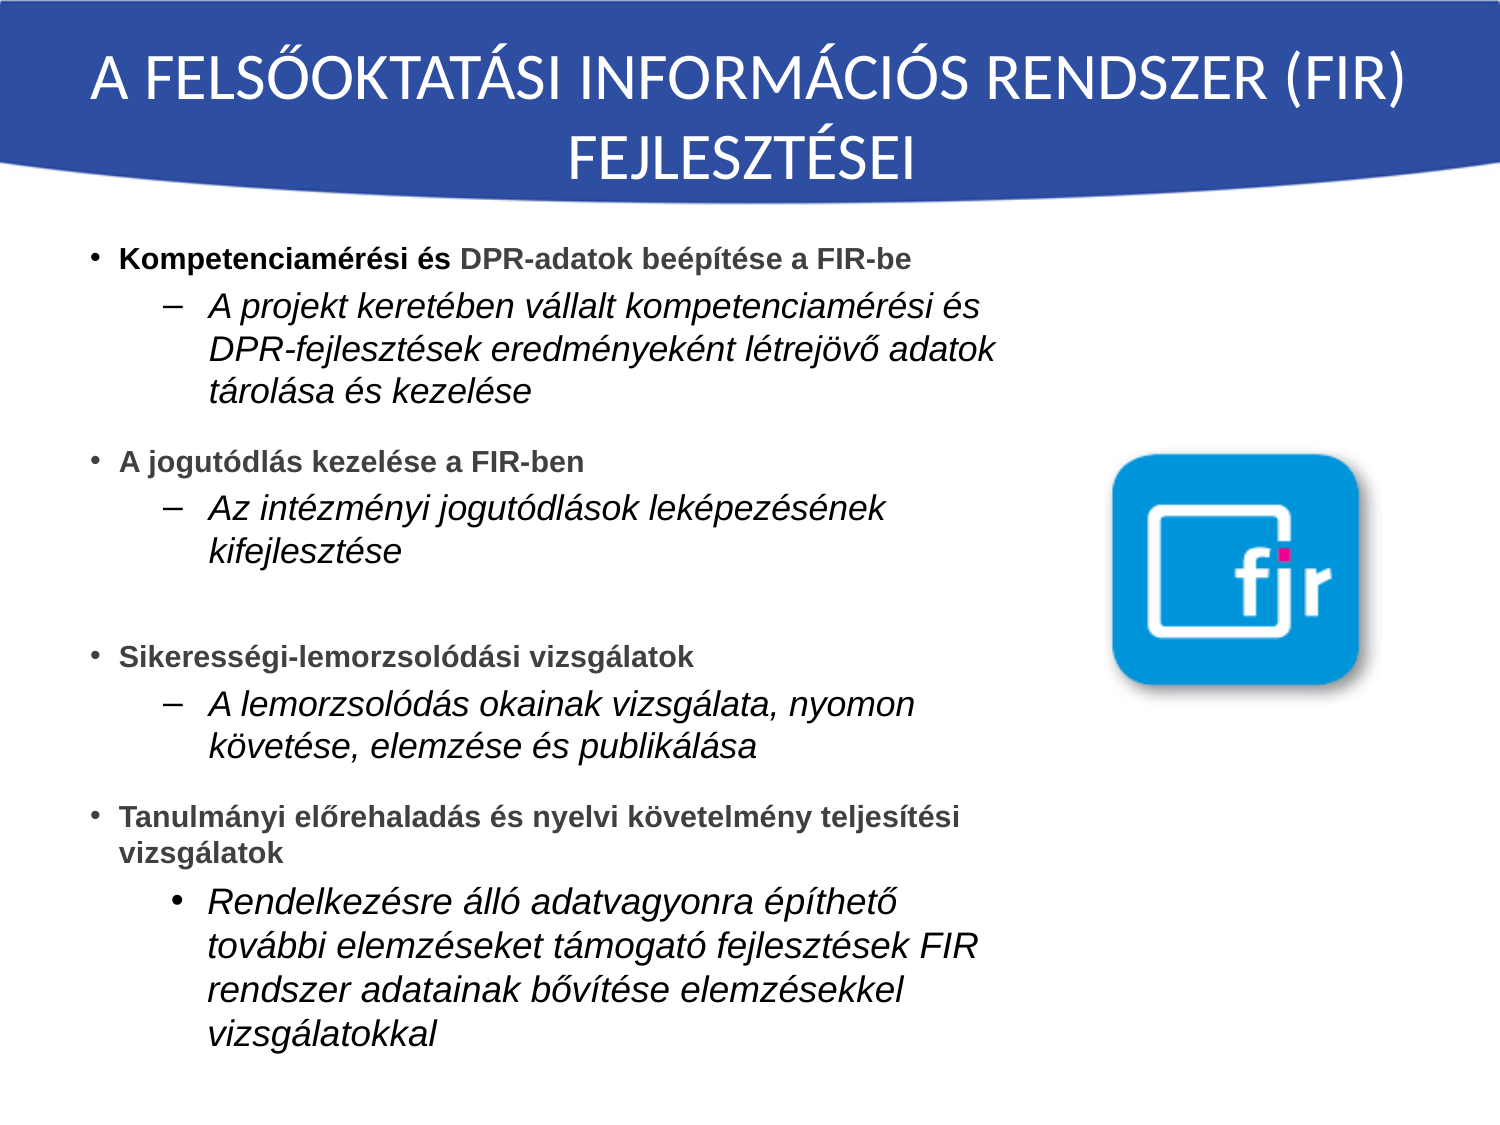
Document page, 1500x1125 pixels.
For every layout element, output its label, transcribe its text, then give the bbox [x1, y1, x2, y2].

picture [0, 0, 1500, 1125]
title A FELSŐOKTATÁSI INFORMÁCIÓS RENDSZER (FIR) FEJLESZTÉSEI [75, 19, 1425, 207]
list Kompetenciamérési és DPR-adatok beépítése a FIR-be A projekt keretében vállalt kompetenciamérési és DPR-fejlesztések eredményeként létrejövő adatok tárolása és kezelése A jogutódlás kezelése a FIR-ben Az intézményi jogutódlások leképezésének kifejlesztése Sikerességi-lemorzsolódási vizsgálatok A lemorzsolódás okainak vizsgálata, nyomon követése, elemzése és publikálása Tanulmányi előrehaladás és nyelvi követelmény teljesítési vizsgálatok Rendelkezésre álló adatvagyonra építhető további elemzéseket támogató fejlesztések FIR rendszer adatainak bővítése elemzésekkel vizsgálatokkal [75, 231, 1022, 1071]
